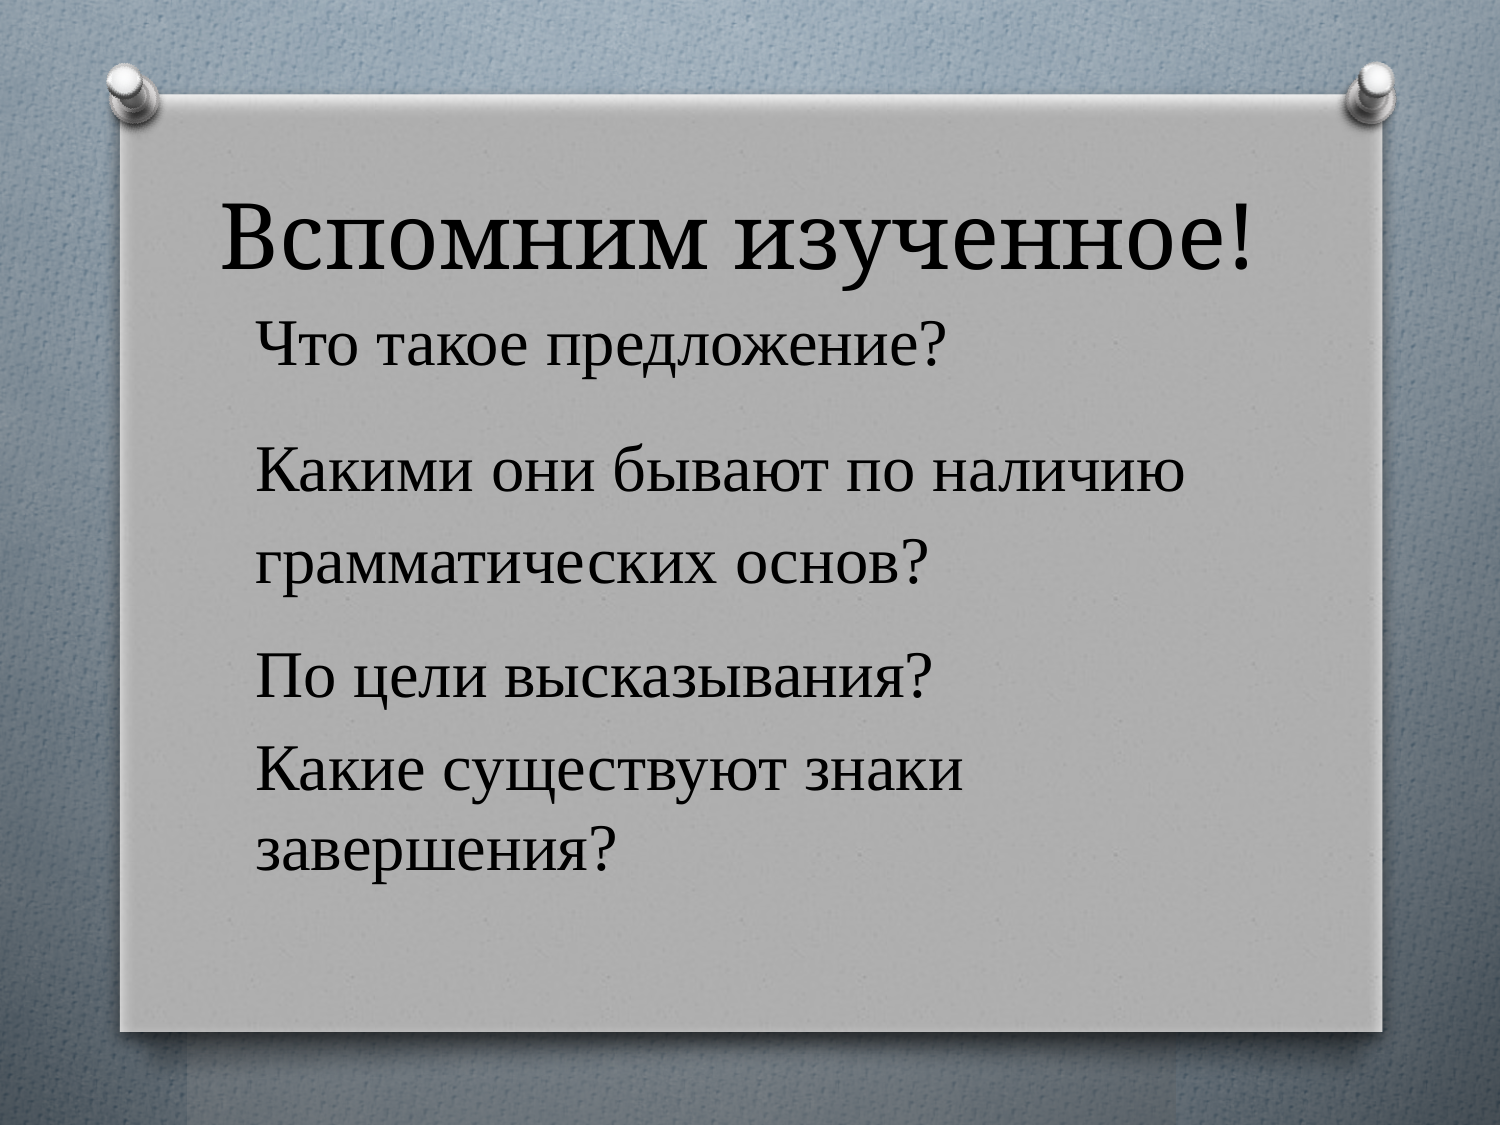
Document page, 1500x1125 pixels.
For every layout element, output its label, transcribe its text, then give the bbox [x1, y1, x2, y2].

picture [75, 29, 198, 153]
picture [1317, 35, 1439, 156]
list Что такое предложение? Какими они бывают по наличию грамматических основ? По цели высказывания? Какие существуют знаки завершения? [240, 278, 1257, 939]
title Вспомним изученное! [179, 134, 1323, 332]
